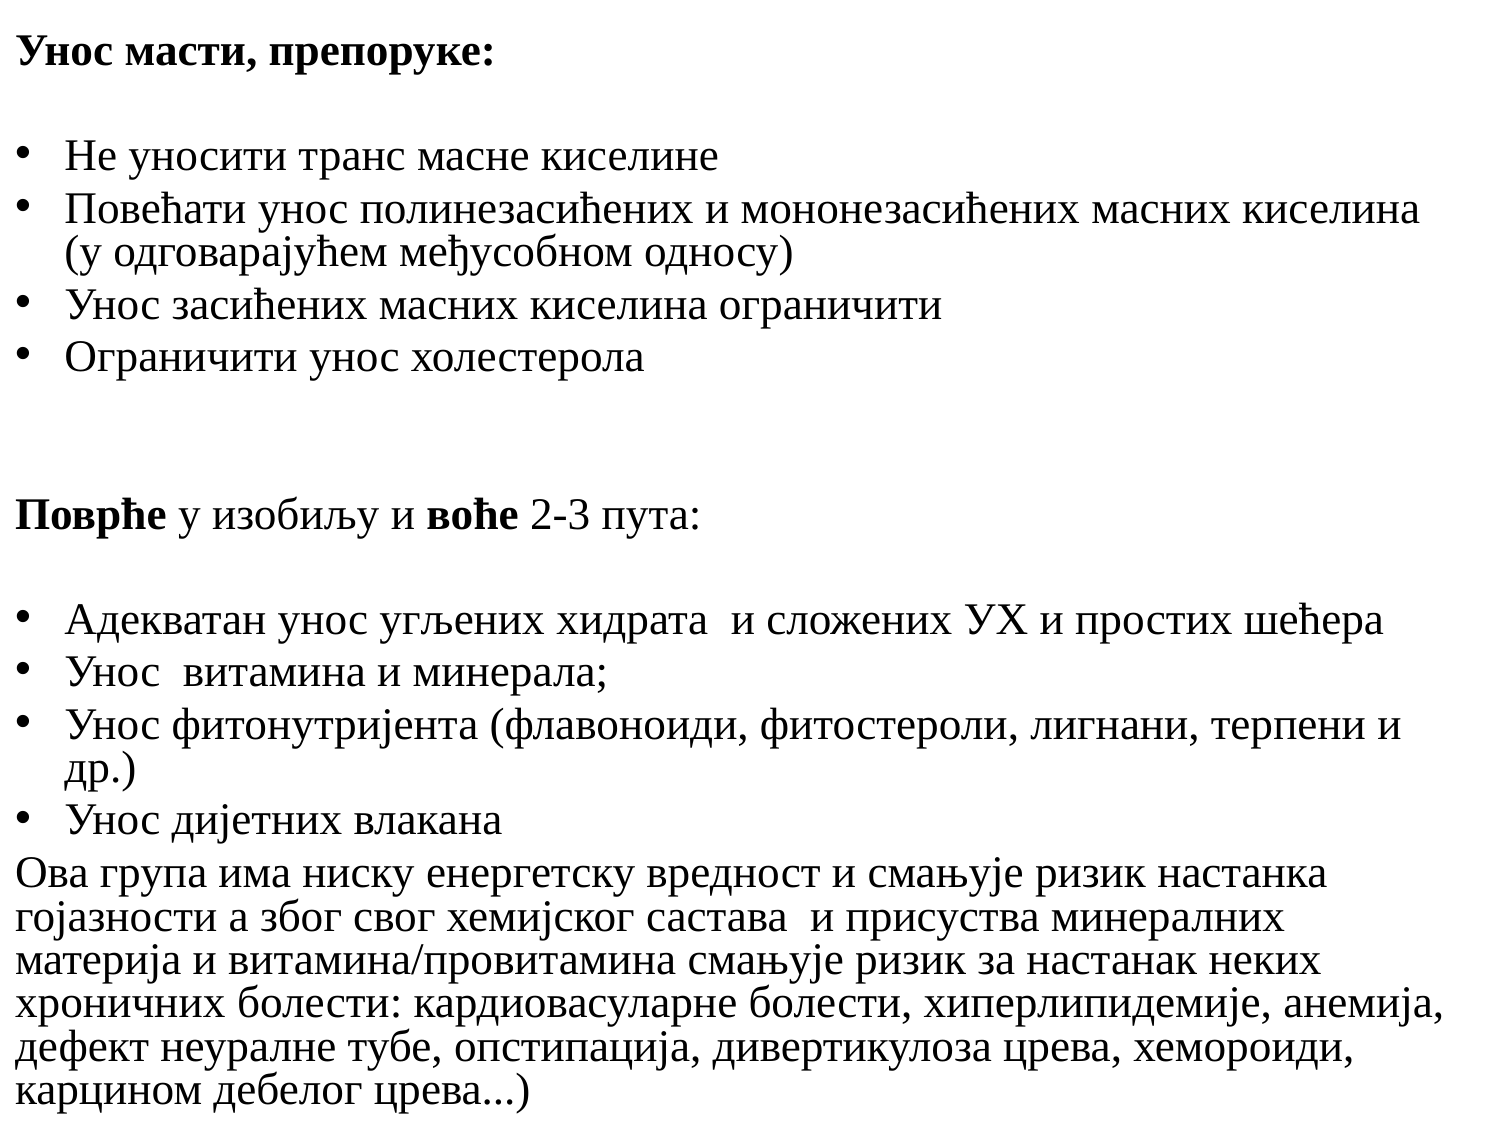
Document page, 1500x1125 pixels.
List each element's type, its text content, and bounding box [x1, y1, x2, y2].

list Унос масти, препоруке: Не уносити транс масне киселине Повећати унос полинезасићених и мононезасићених масних киселина (у одговарајућем међусобном односу) Унос засићених масних киселина ограничити Ограничити унос холестерола Поврће у изобиљу и воће 2-3 пута: Адекватан унос угљених хидрата и сложених УХ и простих шећера Унос витамина и минерала; Унос фитонутријента (флавоноиди, фитостероли, лигнани, терпени и др.) Унос дијетних влакана Ова група има ниску енергетску вредност и смањује ризик настанка гојазности а због свог хемијског састава и присуства минералних материја и витамина/провитамина смањује ризик за настанак неких хроничних болести: кардиовасуларне болести, хиперлипидемије, анемија, дефект неуралне тубе, опстипација, дивертикулоза црева, хемороиди, карцином дебелог црева...) [0, 23, 1465, 1125]
